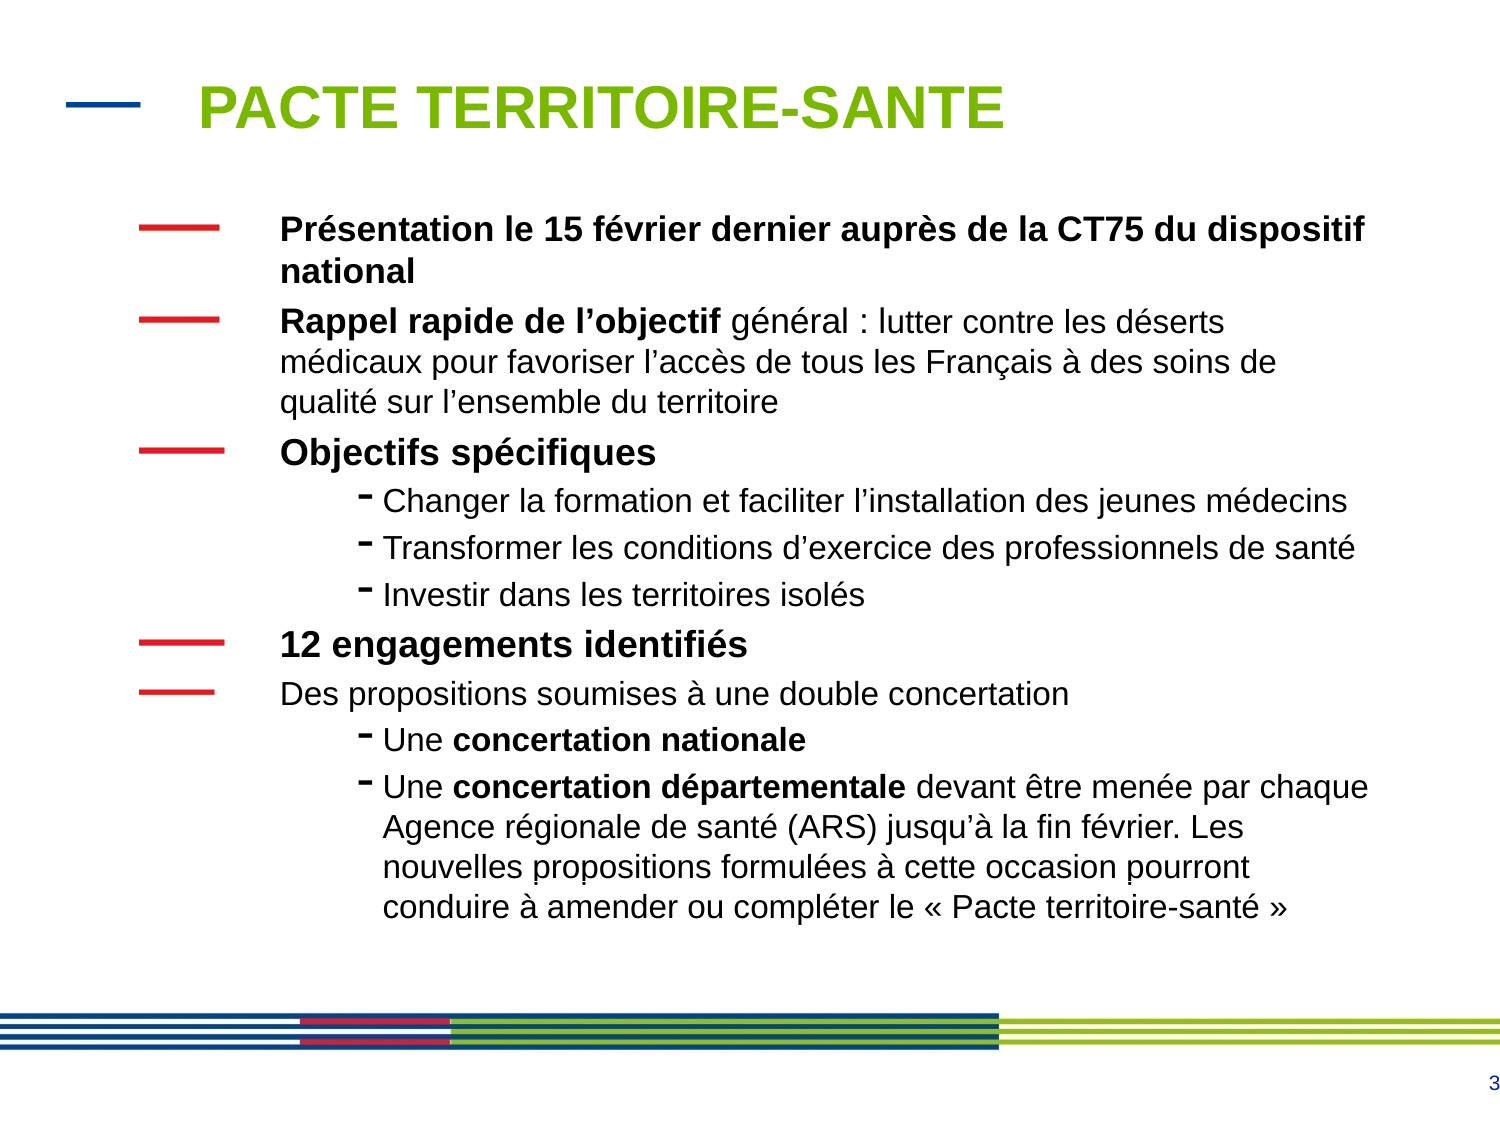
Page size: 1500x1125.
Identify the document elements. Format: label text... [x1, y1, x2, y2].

text_box [277, 881, 1400, 943]
picture [65, 98, 141, 111]
title PACTE TERRITOIRE-SANTE [49, 35, 1388, 173]
picture [138, 312, 220, 327]
picture [138, 685, 215, 699]
picture [138, 443, 225, 458]
picture [138, 635, 225, 650]
picture [138, 220, 220, 235]
picture [0, 999, 1500, 1063]
list Présentation le 15 février dernier auprès de la CT75 du dispositif national Rappel rapide de l’objectif général : lutter contre les déserts médicaux pour favoriser l’accès de tous les Français à des soins de qualité sur l’ensemble du territoire Objectifs spécifiques Changer la formation et faciliter l’installation des jeunes médecins Transformer les conditions d’exercice des professionnels de santé Investir dans les territoires isolés 12 engagements identifiés Des propositions soumises à une double concertation Une concertation nationale Une concertation départementale devant être menée par chaque Agence régionale de santé (ARS) jusqu’à la fin février. Les nouvelles propositions formulées à cette occasion pourront conduire à amender ou compléter le « Pacte territoire-santé » [123, 148, 1388, 953]
